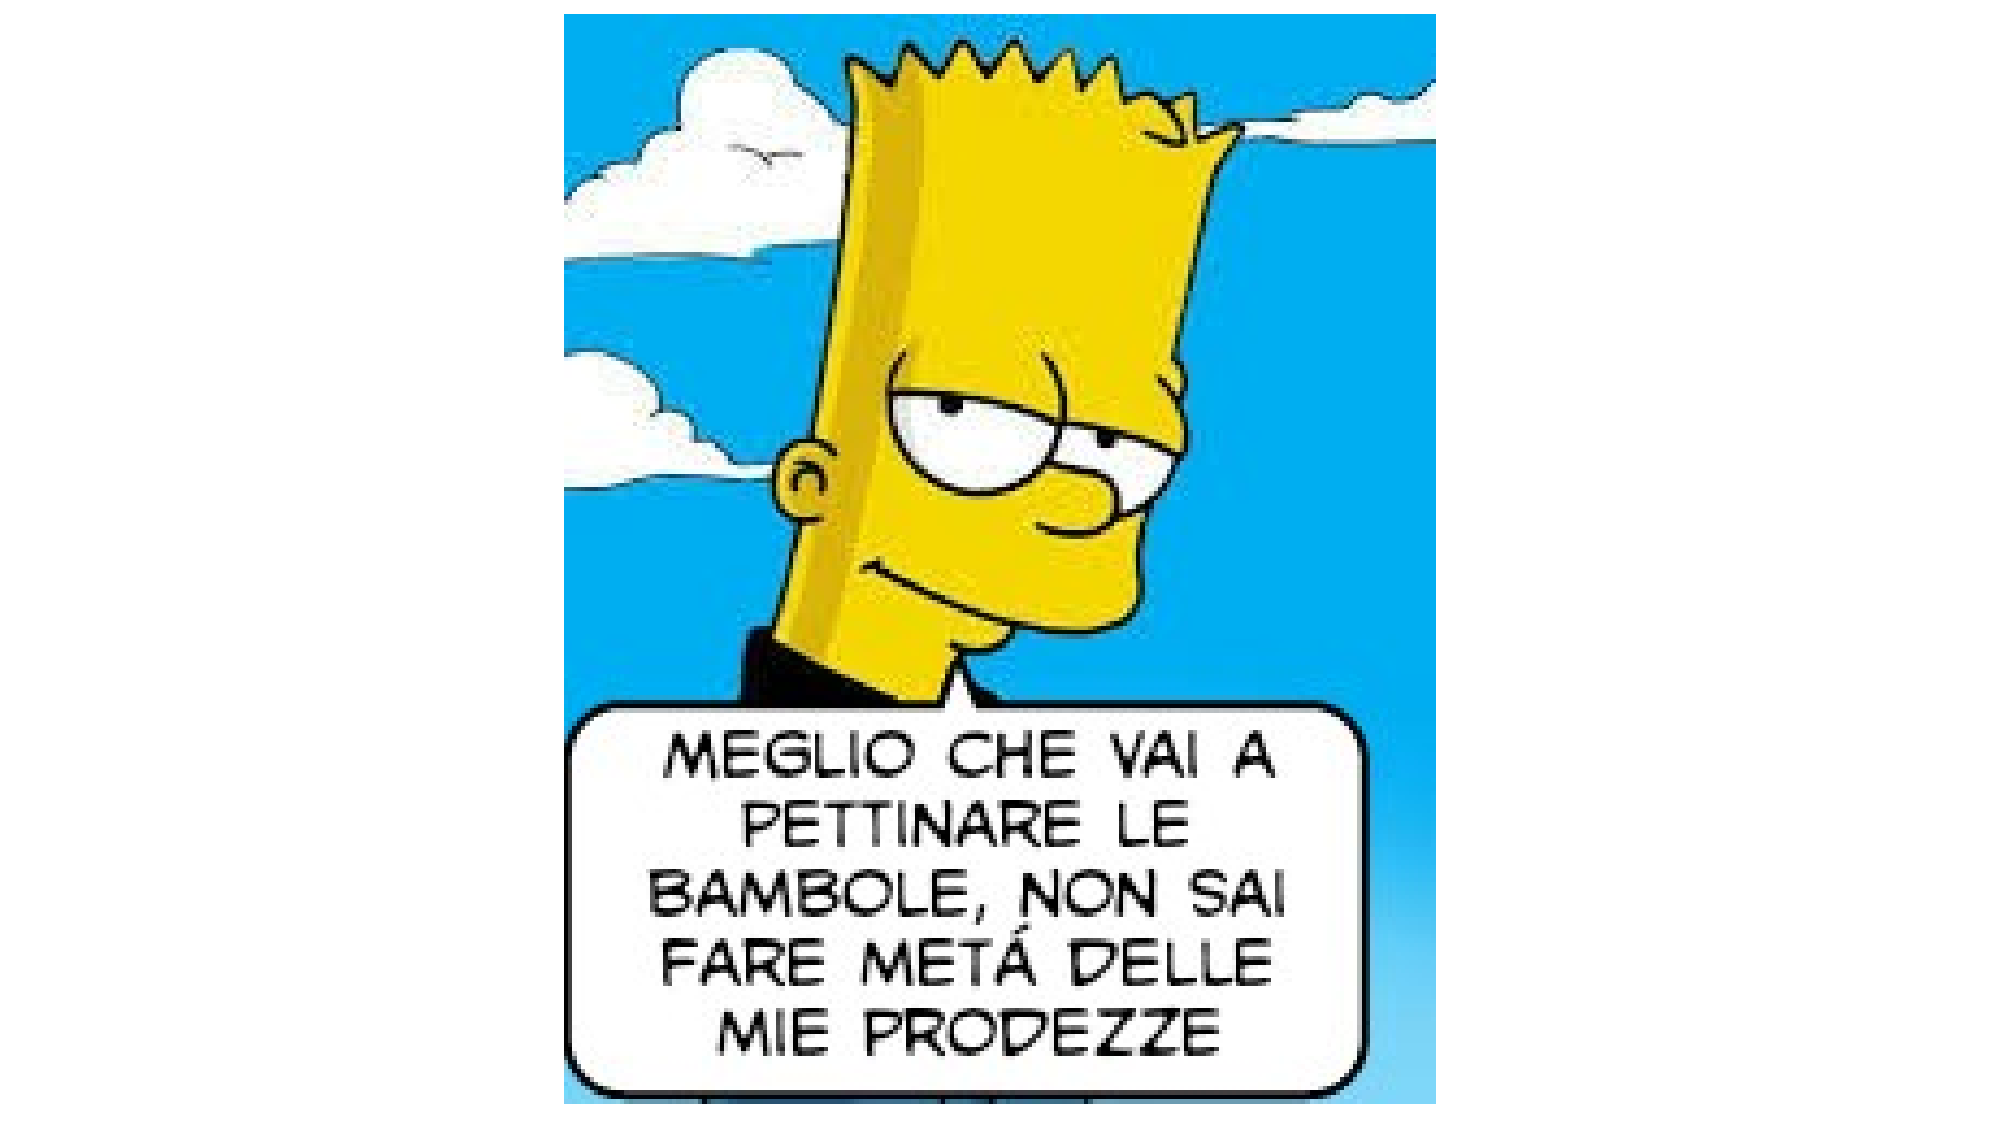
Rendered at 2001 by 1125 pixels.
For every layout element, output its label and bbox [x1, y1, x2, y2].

list [563, 14, 1436, 1104]
